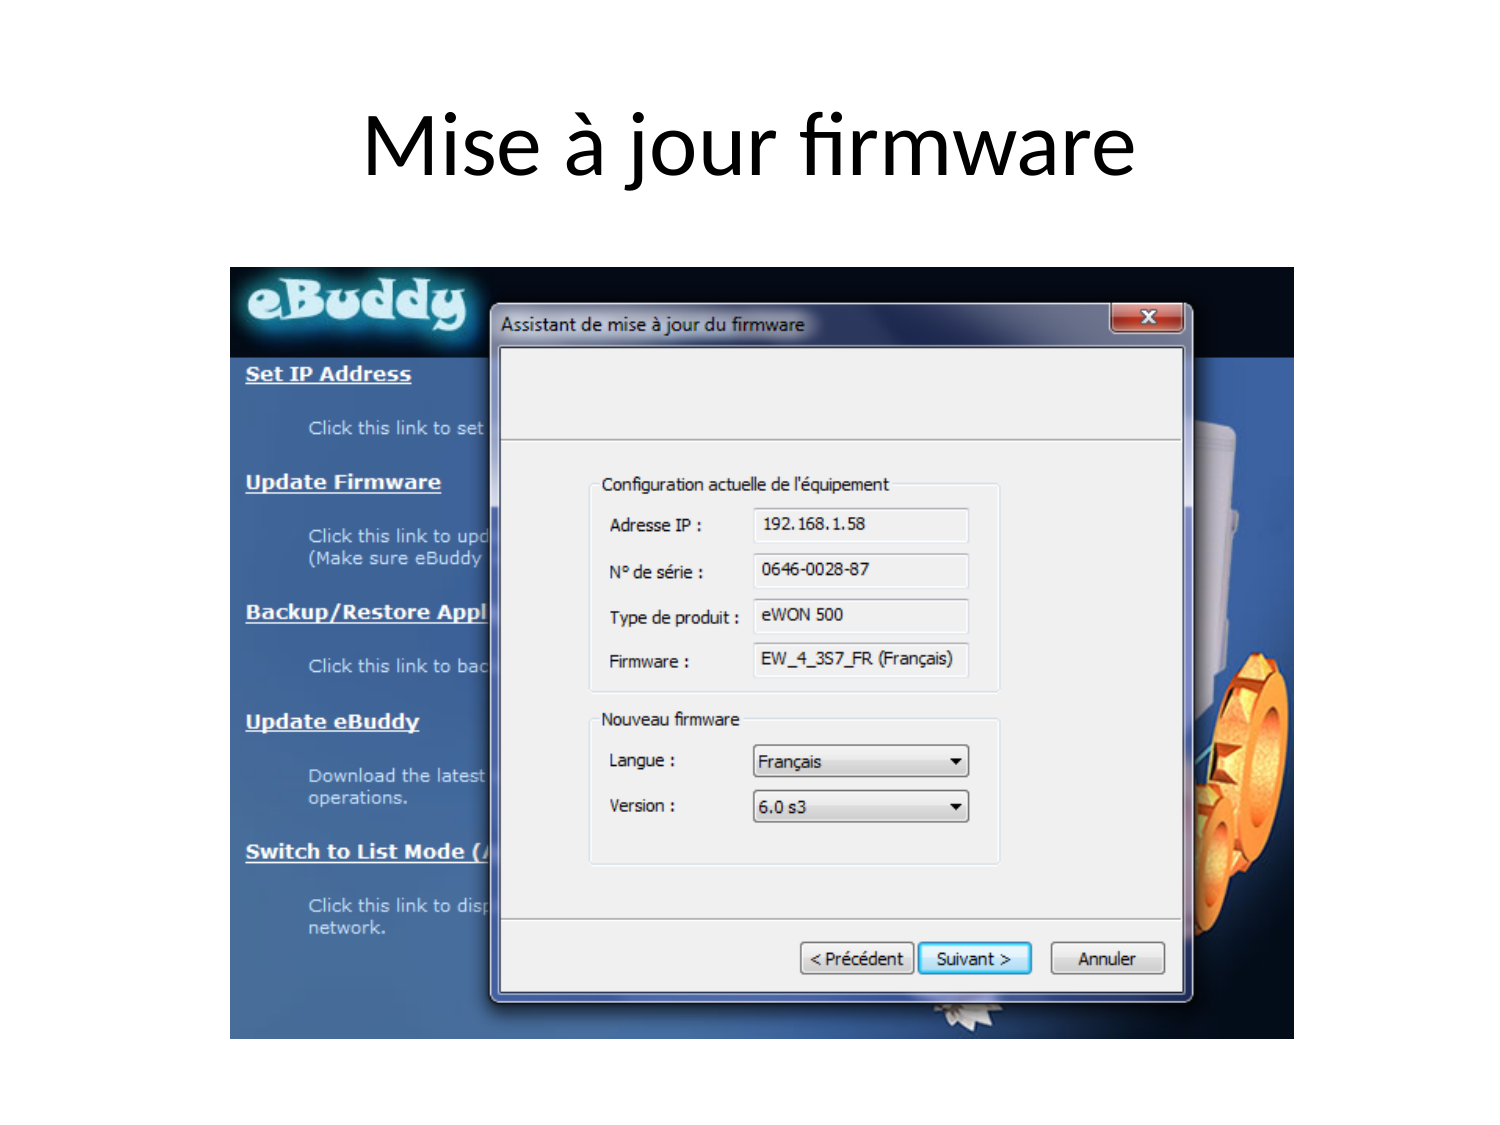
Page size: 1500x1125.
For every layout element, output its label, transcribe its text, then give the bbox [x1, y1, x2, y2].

title Mise à jour firmware [75, 45, 1425, 233]
picture [229, 266, 1294, 1040]
